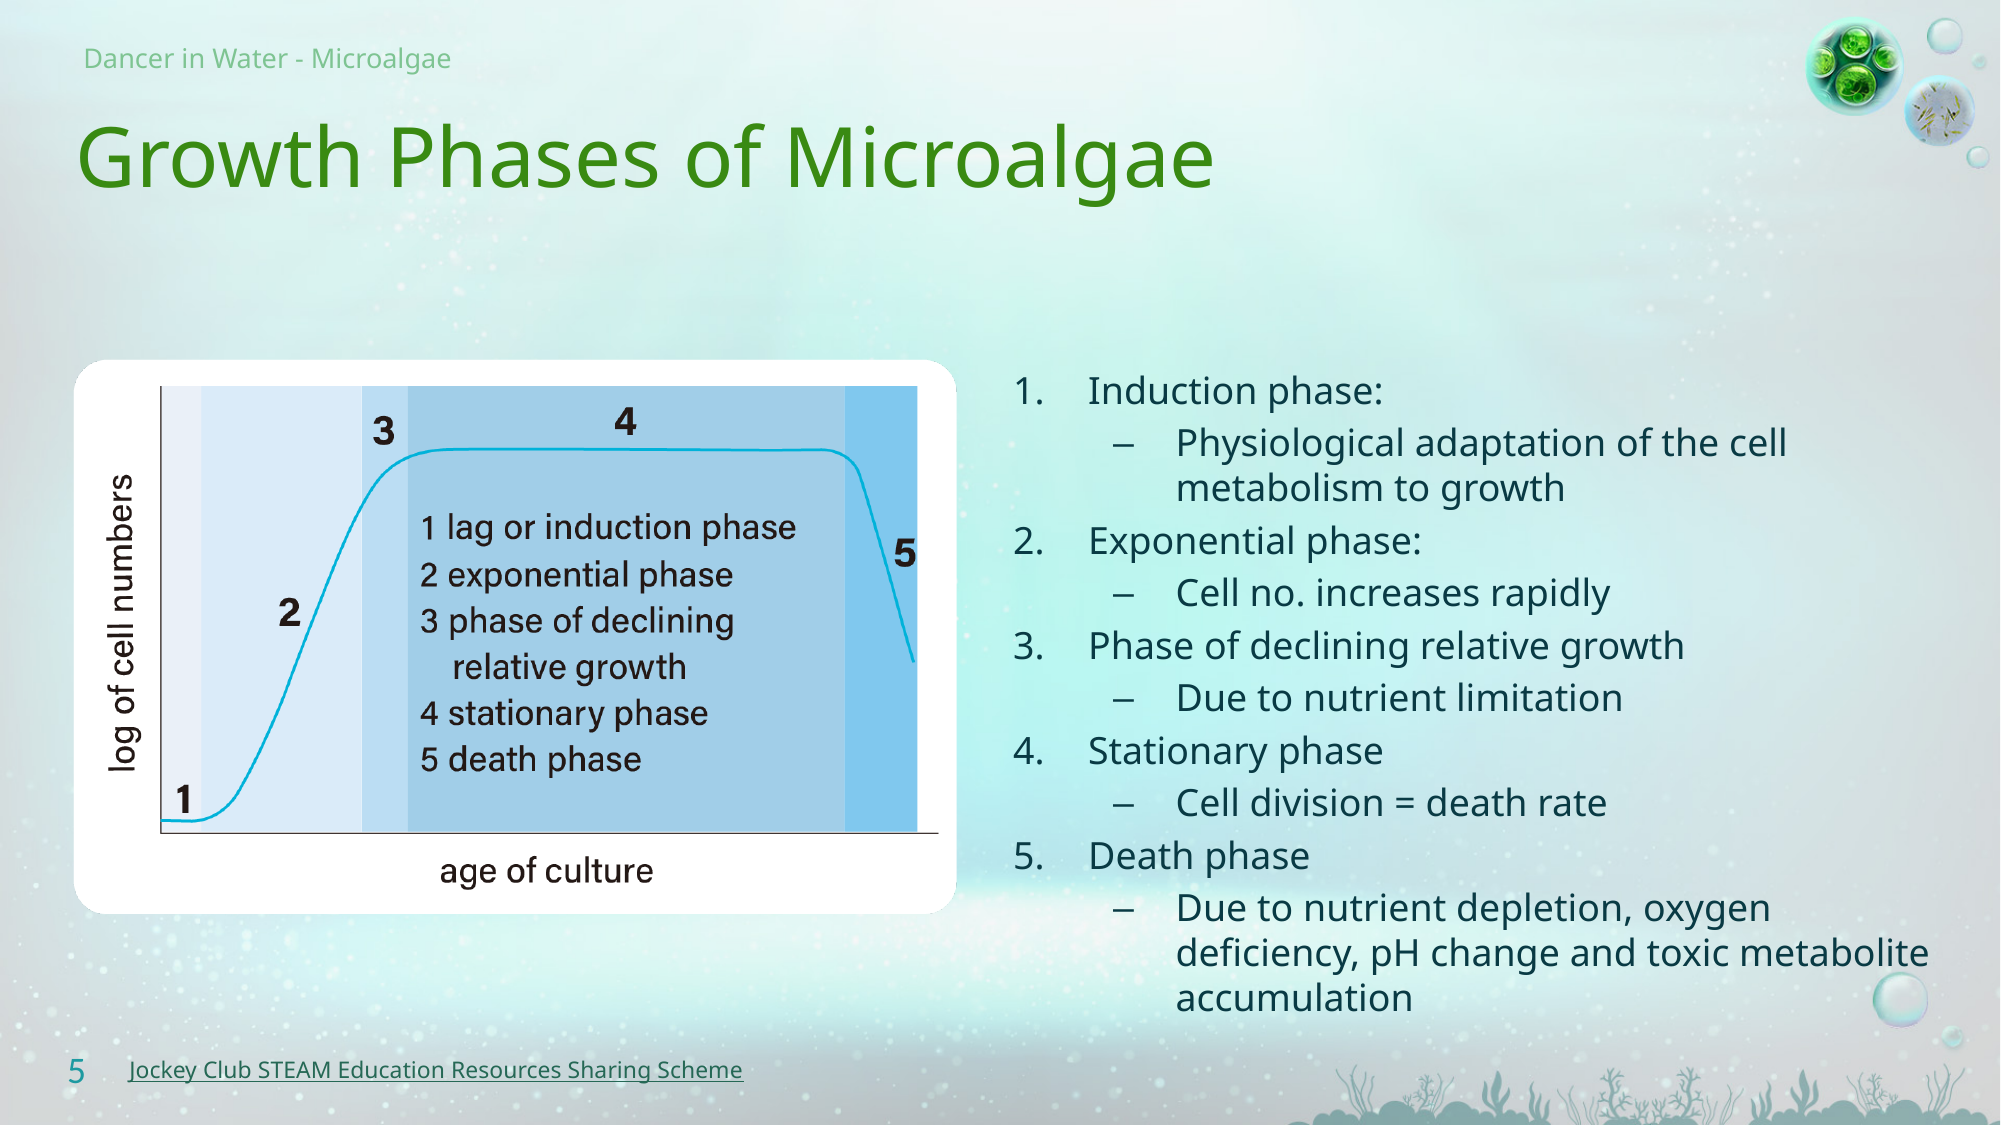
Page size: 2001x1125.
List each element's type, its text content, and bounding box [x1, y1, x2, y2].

slide_number 5 [35, 1038, 118, 1099]
picture [0, 0, 2001, 1125]
title Growth Phases of Microalgae [61, 96, 1571, 229]
